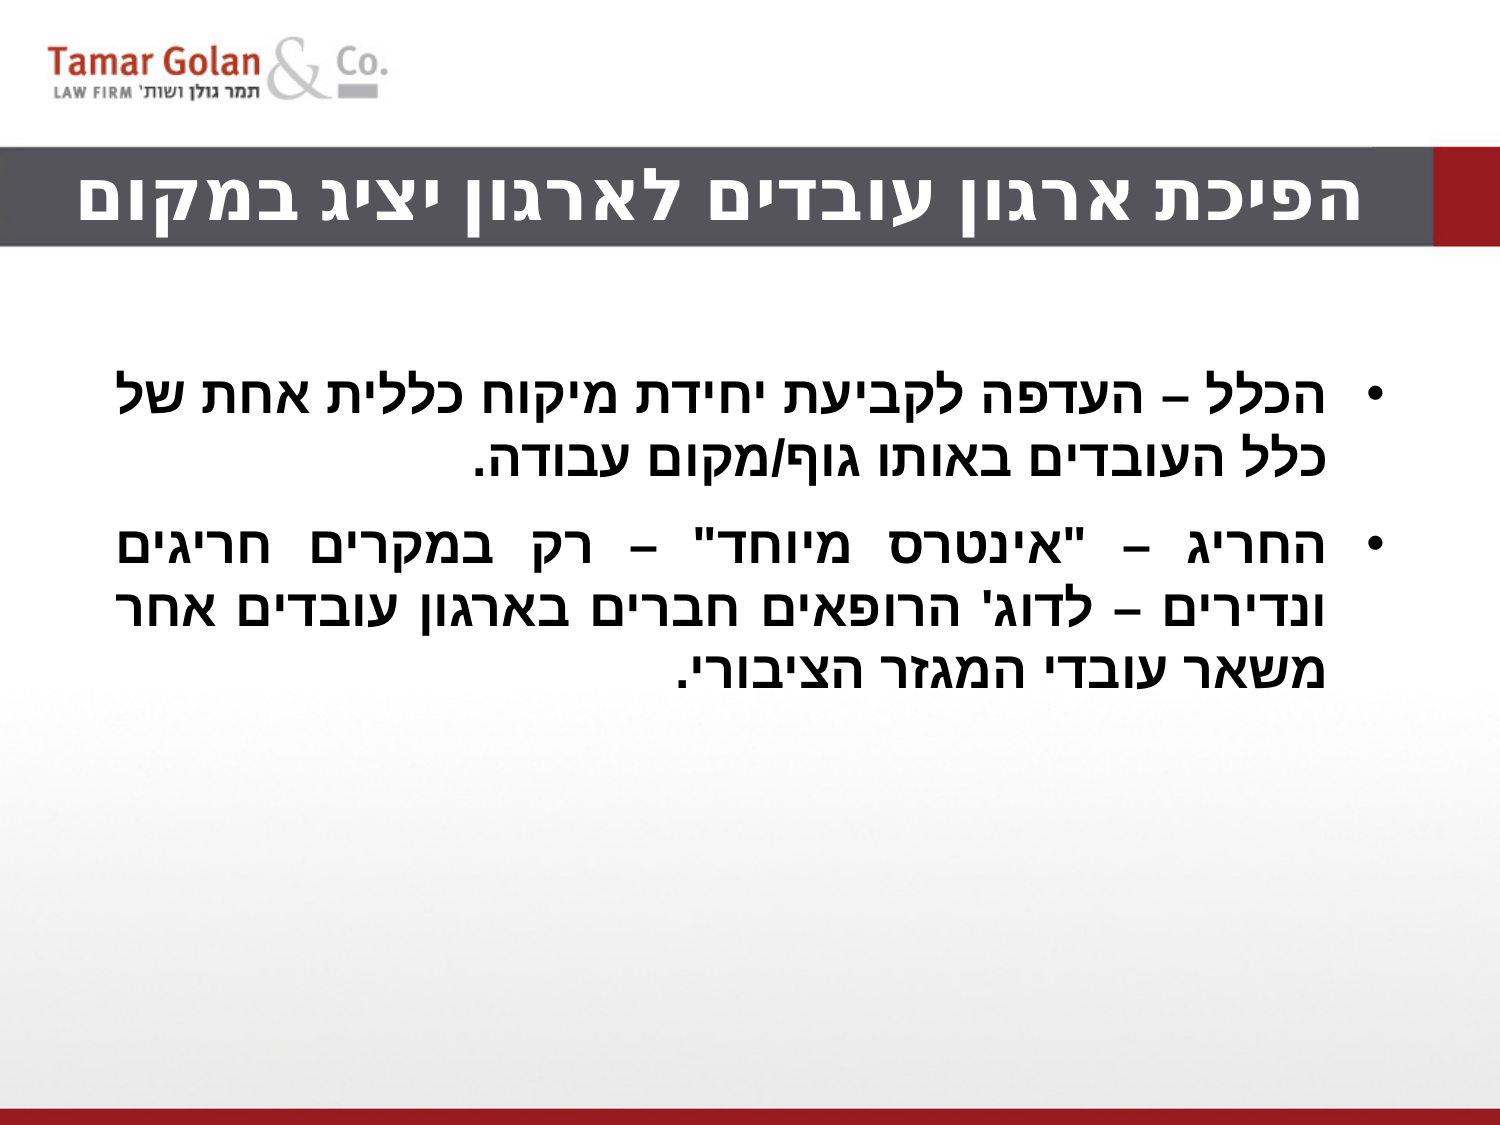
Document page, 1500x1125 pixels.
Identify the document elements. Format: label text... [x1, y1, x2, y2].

picture [0, 0, 1500, 1125]
text_box הפיכת ארגון עובדים לארגון יציג במקום העבודה [0, 140, 1447, 330]
text_box הכלל – העדפה לקביעת יחידת מיקוח כללית אחת של כלל העובדים באותו גוף/מקום עבודה. החריג – "אינטרס מיוחד" – רק במקרים חריגים ונדירים – לדוג' הרופאים חברים בארגון עובדים אחר משאר עובדי המגזר הציבורי. [100, 354, 1400, 707]
